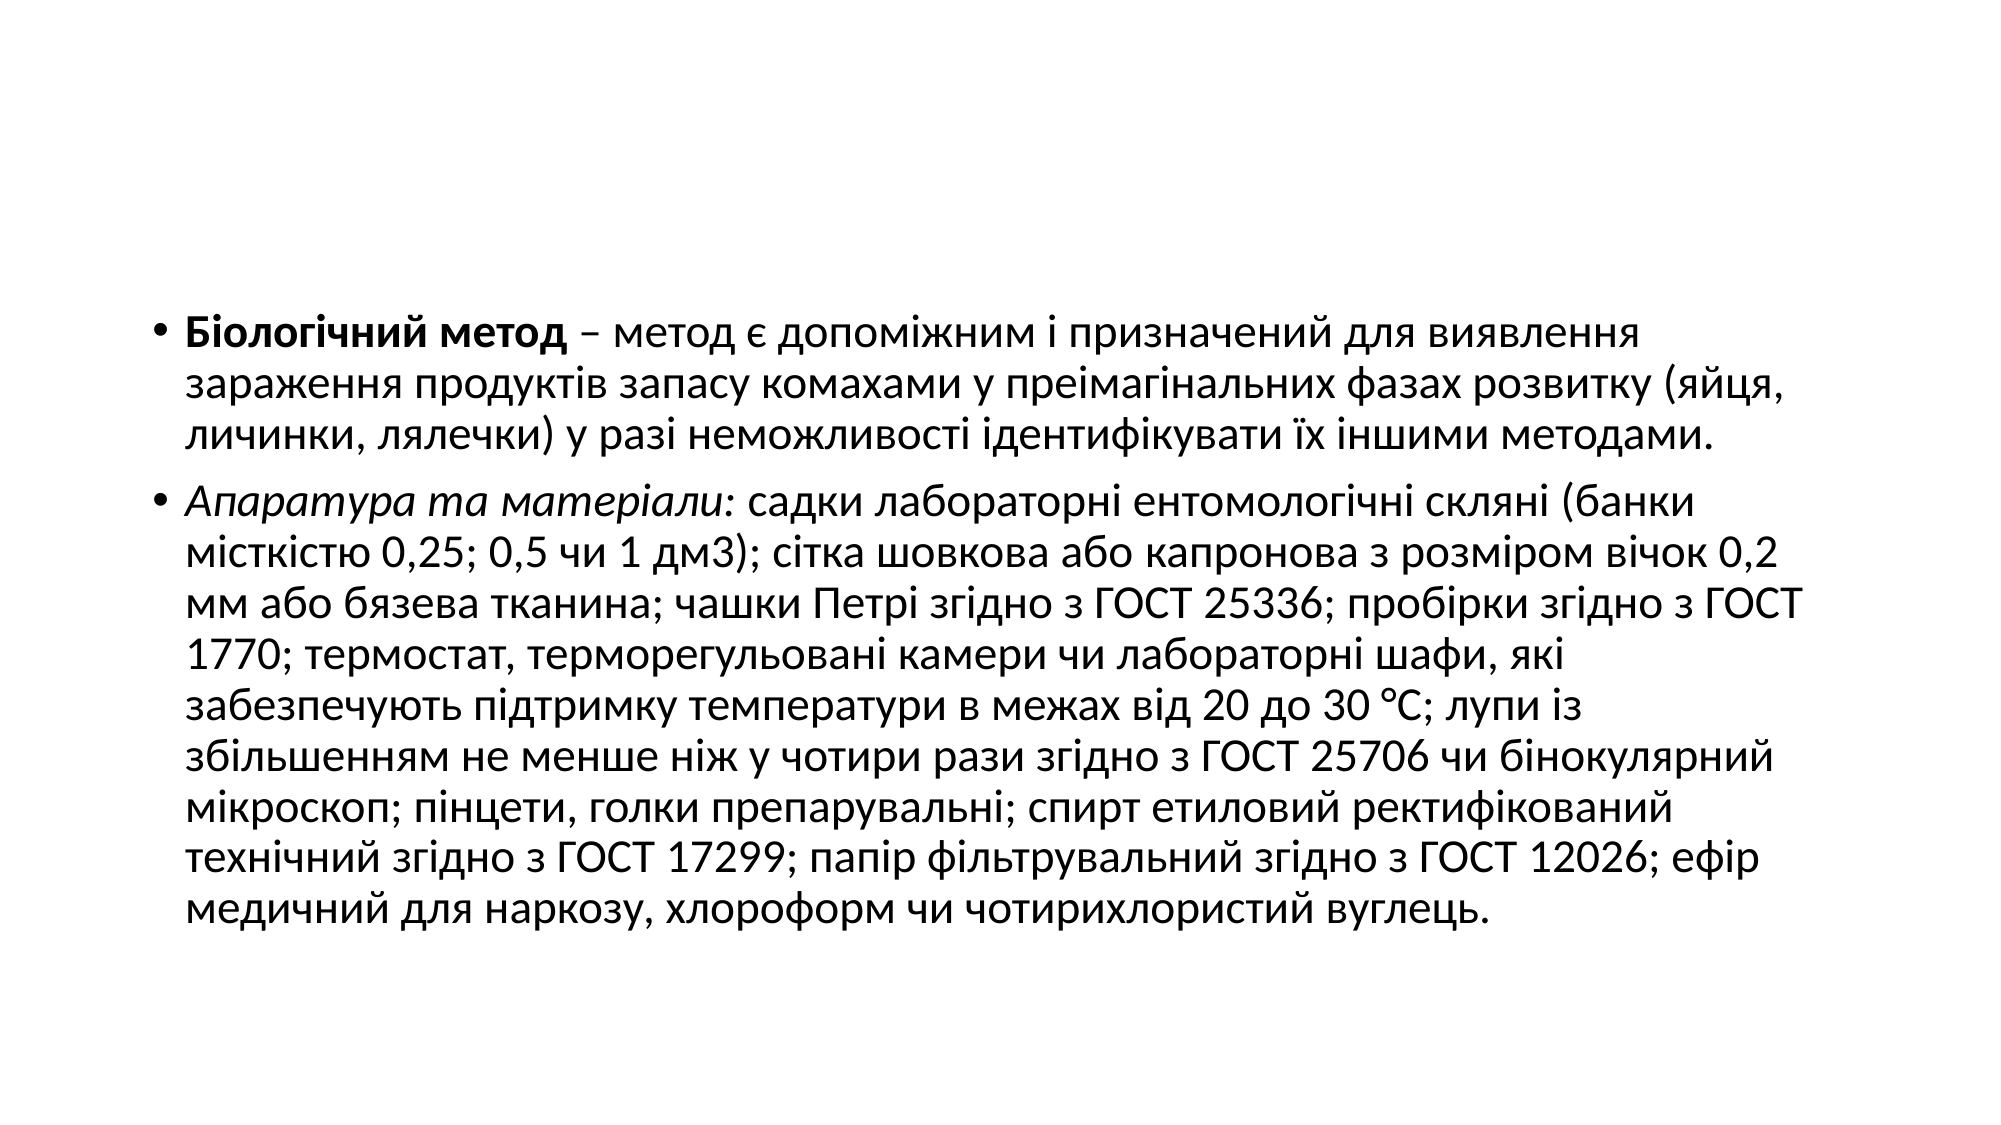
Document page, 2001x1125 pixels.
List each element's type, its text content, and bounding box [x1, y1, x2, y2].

list Біологічний метод – метод є допоміжним і призначений для виявлення зараження продуктів запасу комахами у преімагінальних фазах розвитку (яйця, личинки, лялечки) у разі неможливості ідентифікувати їх іншими методами. Апаратура та матеріали: садки лабораторні ентомологічні скляні (банки місткістю 0,25; 0,5 чи 1 дм3); сітка шовкова або капронова з розміром вічок 0,2 мм або бязева тканина; чашки Петрі згідно з ГОСТ 25336; пробірки згідно з ГОСТ 1770; термостат, терморегульовані камери чи лабораторні шафи, які забезпечують підтримку температури в межах від 20 до 30 °С; лупи із збільшенням не менше ніж у чотири рази згідно з ГОСТ 25706 чи бінокулярний мікроскоп; пінцети, голки препарувальні; спирт етиловий ректифікований технічний згідно з ГОСТ 17299; папір фільтрувальний згідно з ГОСТ 12026; ефір медичний для наркозу, хлороформ чи чотирихлористий вуглець. [137, 299, 1863, 1014]
